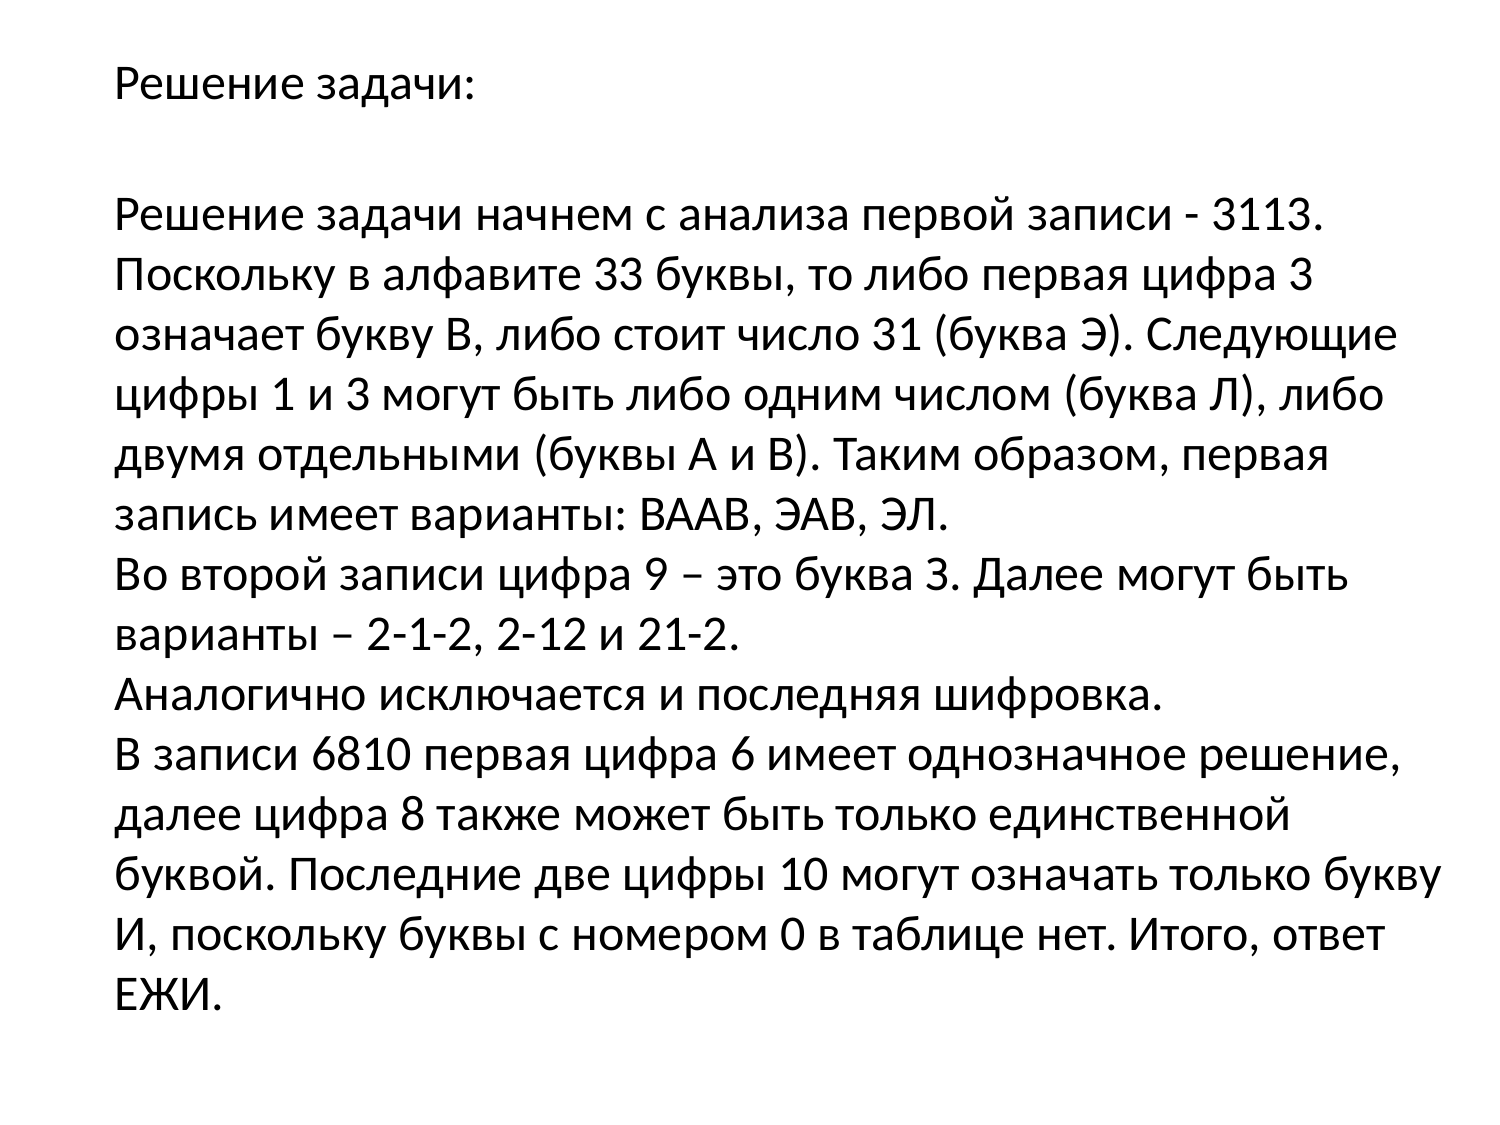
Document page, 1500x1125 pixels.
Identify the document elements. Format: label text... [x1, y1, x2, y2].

text_box Решение задачи: [100, 42, 550, 118]
text_box Решение задачи начнем с анализа первой записи - 3113. Поскольку в алфавите 33 буквы, то либо первая цифра 3 означает букву В, либо стоит число 31 (буква Э). Следующие цифры 1 и 3 могут быть либо одним числом (буква Л), либо двумя отдельными (буквы А и В). Таким образом, первая запись имеет варианты: ВААВ, ЭАВ, ЭЛ. Во второй записи цифра 9 – это буква З. Далее могут быть варианты – 2-1-2, 2-12 и 21-2. Аналогично исключается и последняя шифровка. В записи 6810 первая цифра 6 имеет однозначное решение, далее цифра 8 также может быть только единственной буквой. Последние две цифры 10 могут означать только букву И, поскольку буквы с номером 0 в таблице нет. Итого, ответ ЕЖИ. [100, 172, 1459, 1073]
